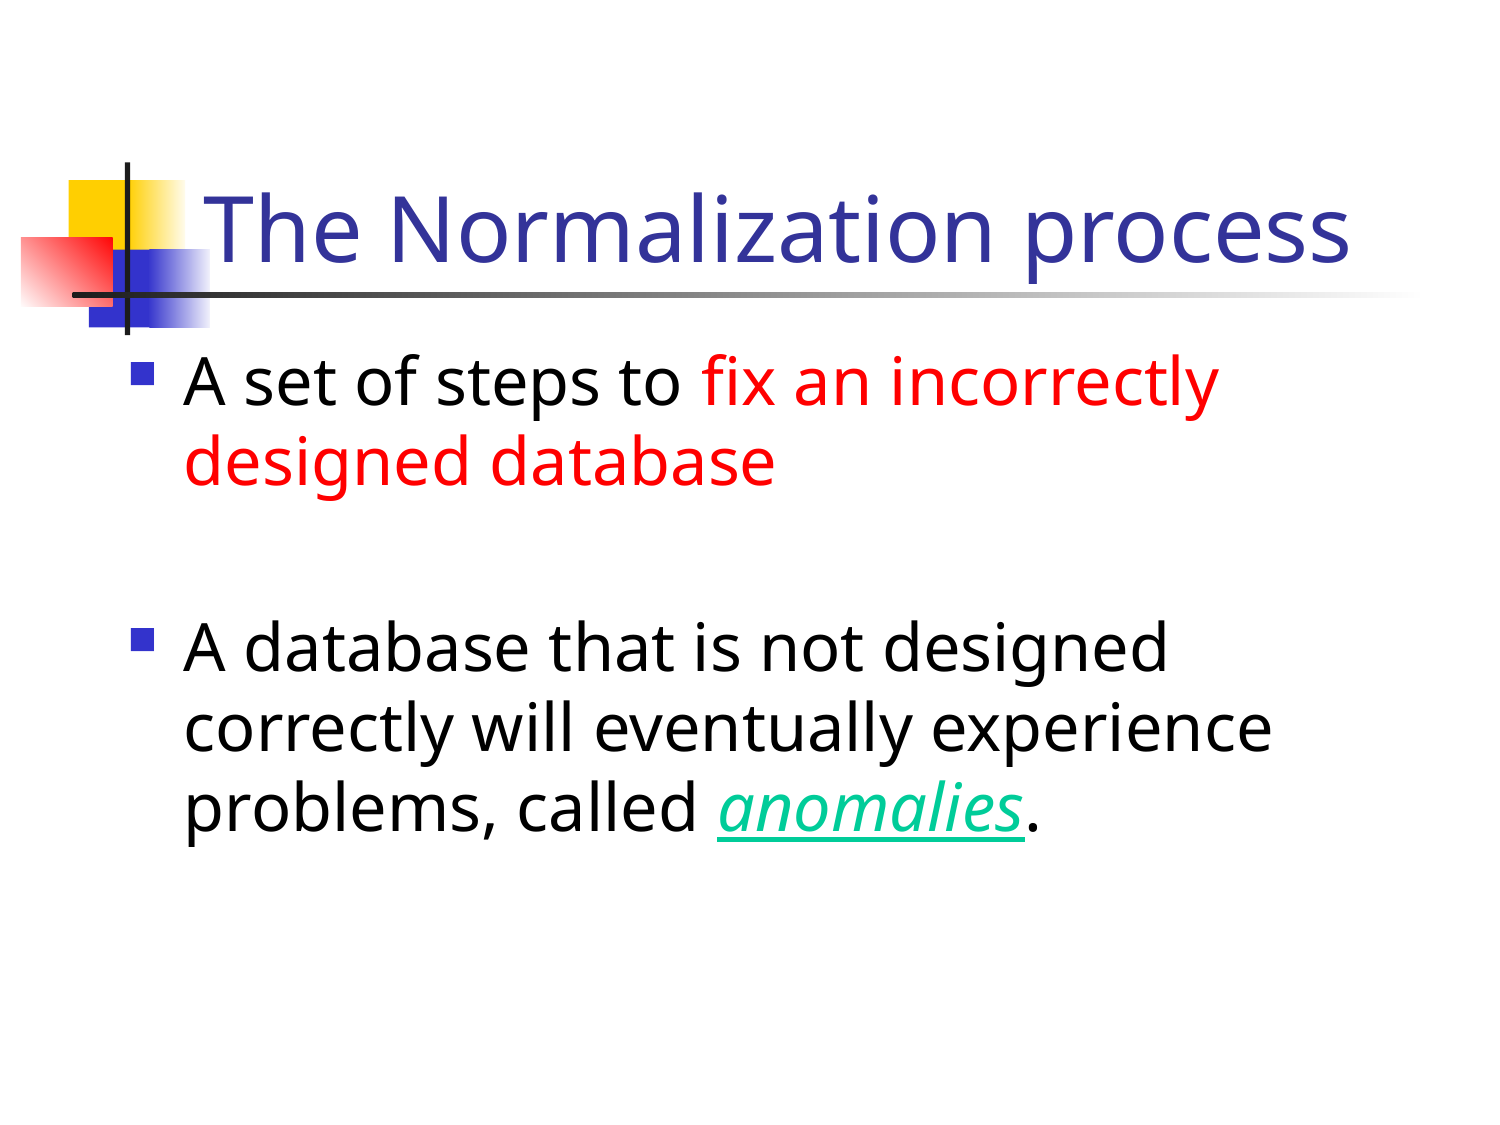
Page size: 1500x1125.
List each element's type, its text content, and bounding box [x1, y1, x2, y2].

list A set of steps to fix an incorrectly designed database A database that is not designed correctly will eventually experience problems, called anomalies. [112, 331, 1469, 1006]
title The Normalization process [188, 101, 1468, 289]
